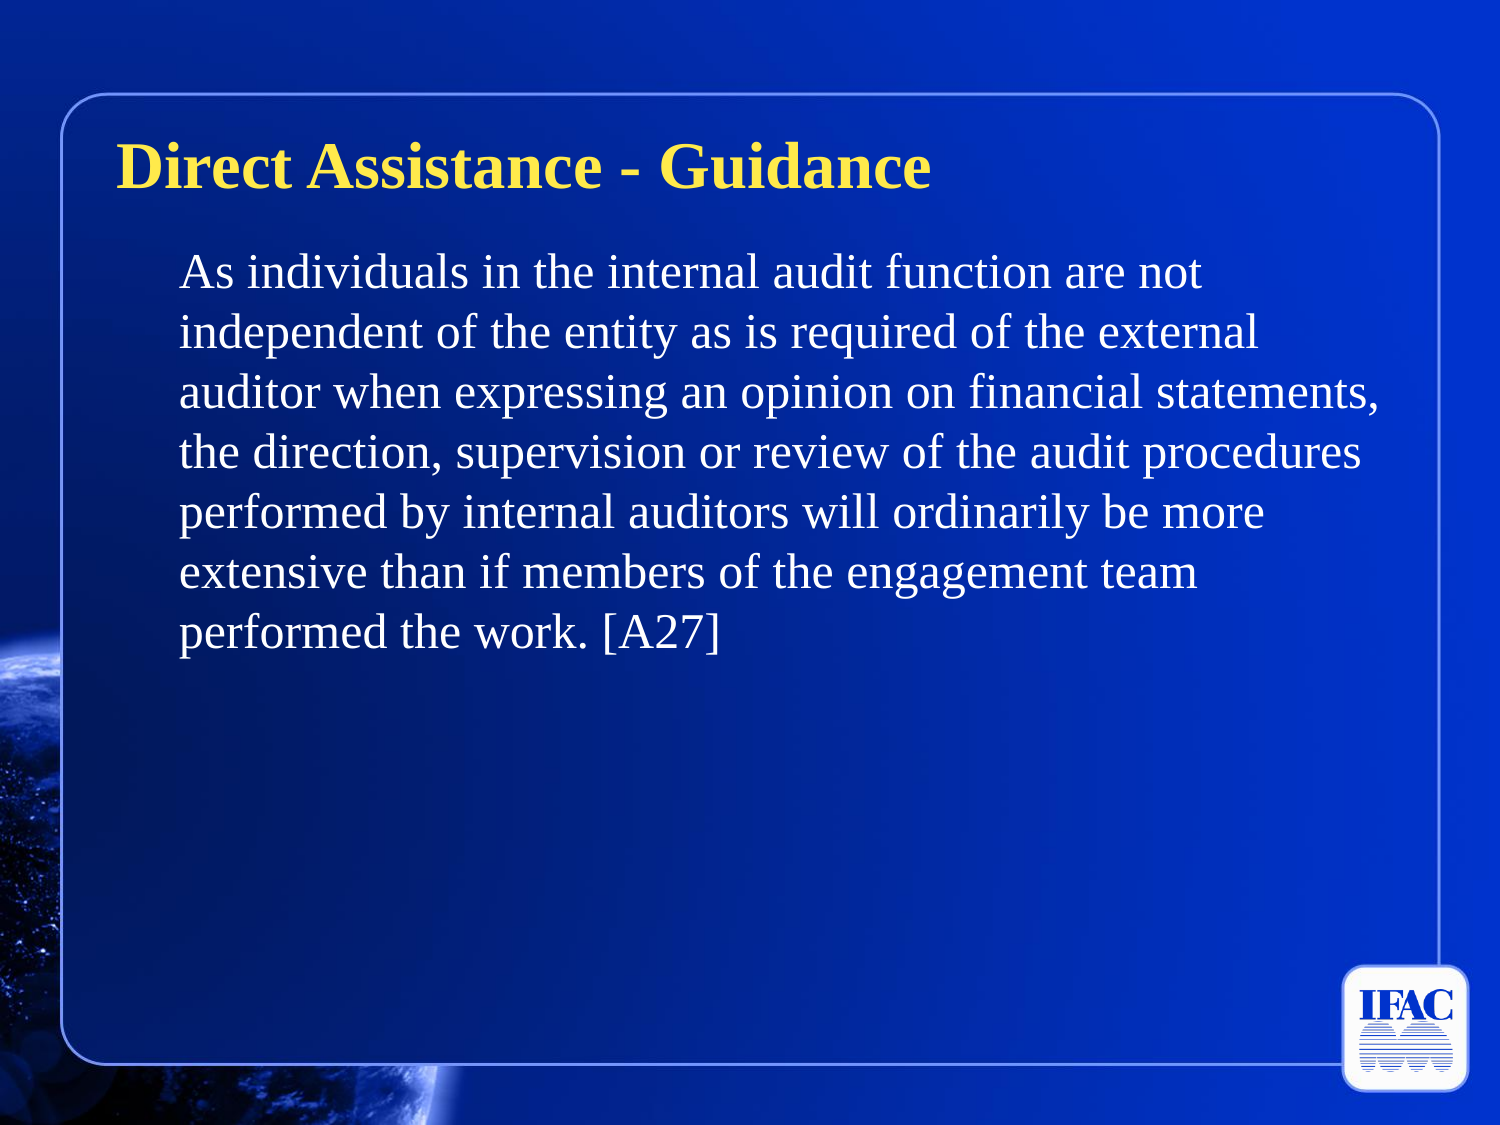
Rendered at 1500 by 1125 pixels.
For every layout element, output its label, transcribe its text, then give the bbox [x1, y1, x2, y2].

list As individuals in the internal audit function are not independent of the entity as is required of the external auditor when expressing an opinion on financial statements, the direction, supervision or review of the audit procedures performed by internal auditors will ordinarily be more extensive than if members of the engagement team performed the work. [A27] [107, 230, 1411, 1048]
list Direct Assistance - Guidance [101, 113, 1404, 211]
picture [0, 0, 1500, 1125]
